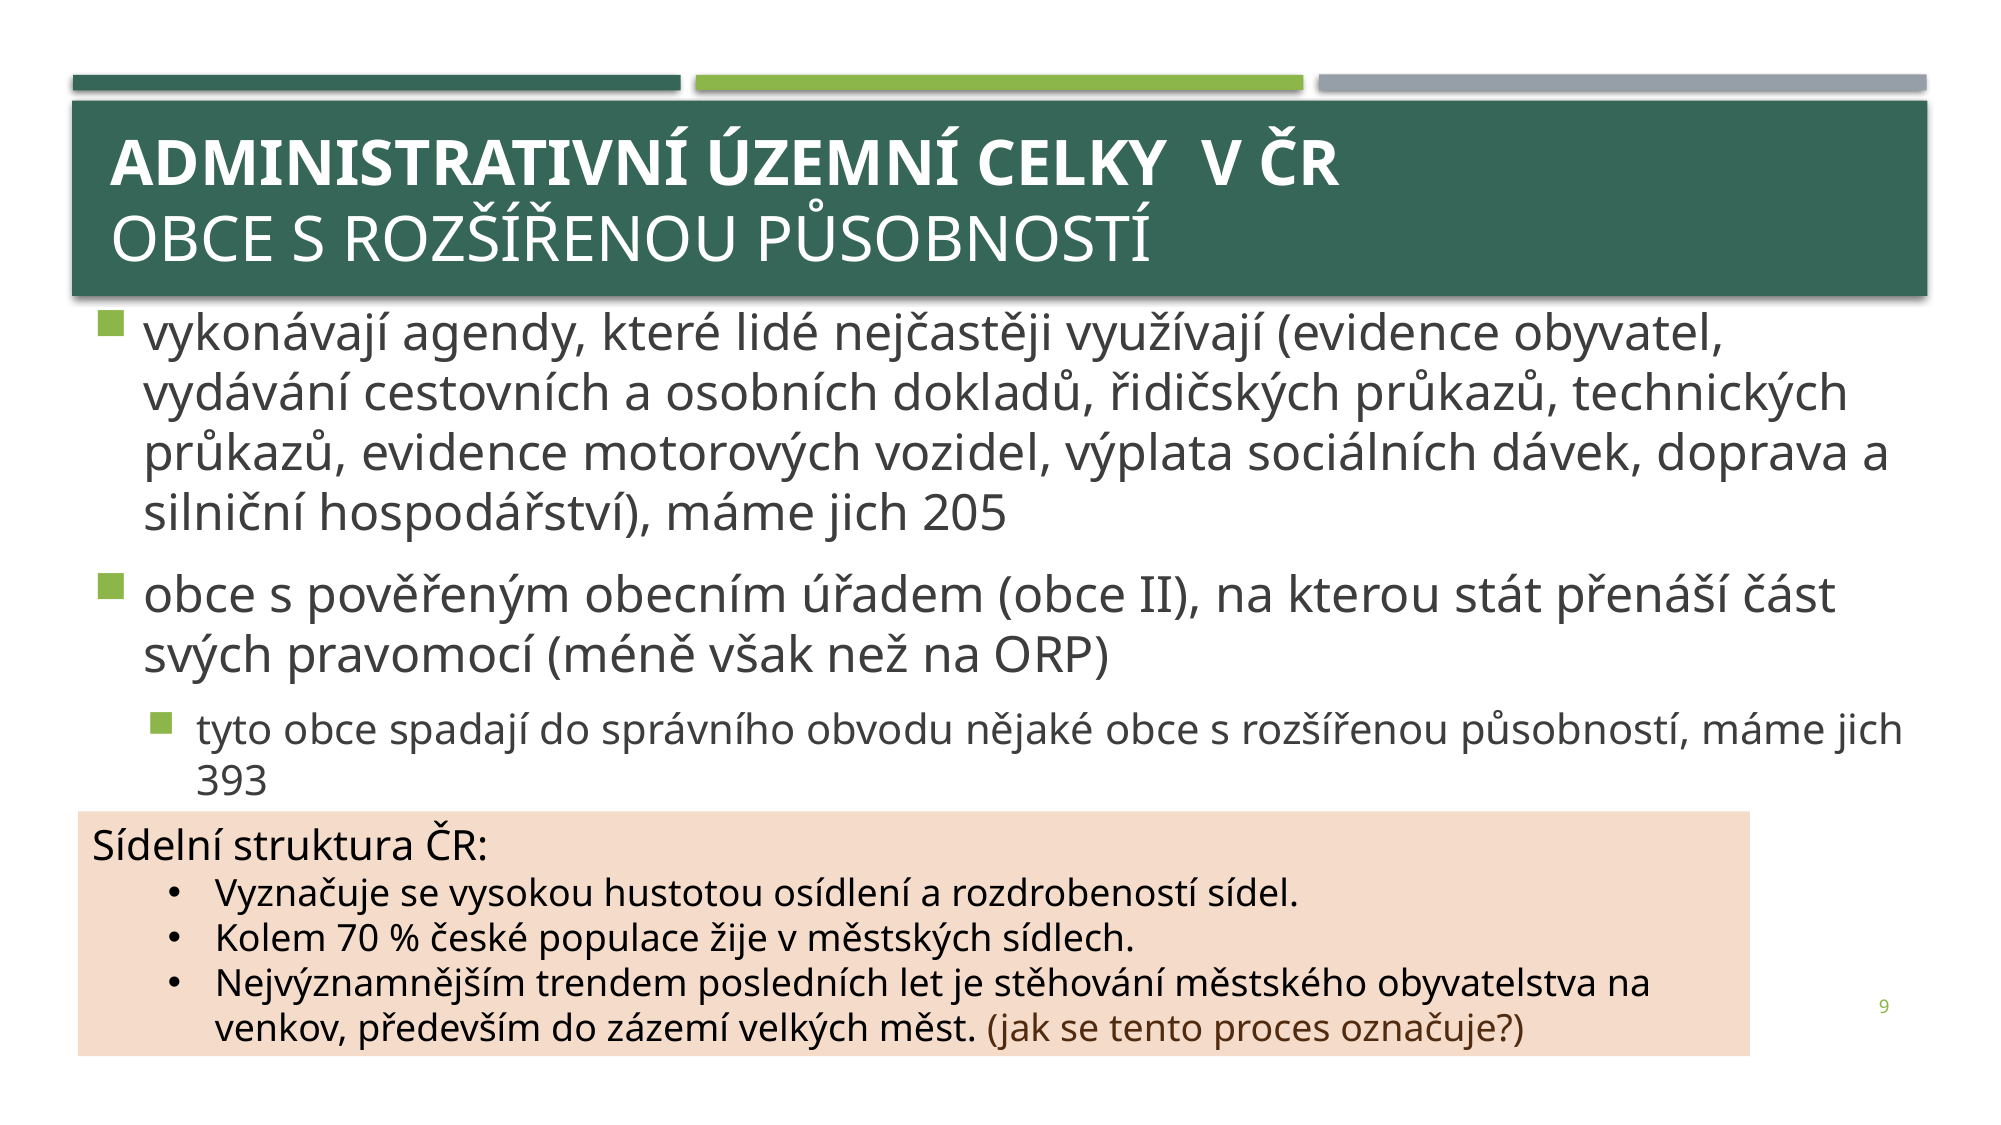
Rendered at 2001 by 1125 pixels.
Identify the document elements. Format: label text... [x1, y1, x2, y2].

list vykonávají agendy, které lidé nejčastěji využívají (evidence obyvatel, vydávání cestovních a osobních dokladů, řidičských průkazů, technických průkazů, evidence motorových vozidel, výplata sociálních dávek, doprava a silniční hospodářství), máme jich 205 obce s pověřeným obecním úřadem (obce II), na kterou stát přenáší část svých pravomocí (méně však než na ORP) tyto obce spadají do správního obvodu nějaké obce s rozšířenou působností, máme jich 393 [78, 313, 1927, 790]
slide_number 9 [1750, 977, 1905, 1037]
title Administrativní územní celky v ČR obce s rozšířenou působností [95, 115, 1905, 282]
text_box Sídelní struktura ČR: Vyznačuje se vysokou hustotou osídlení a rozdrobeností sídel. Kolem 70 % české populace žije v městských sídlech. Nejvýznamnějším trendem posledních let je stěhování městského obyvatelstva na venkov, především do zázemí velkých měst. (jak se tento proces označuje?) [78, 811, 1750, 1057]
